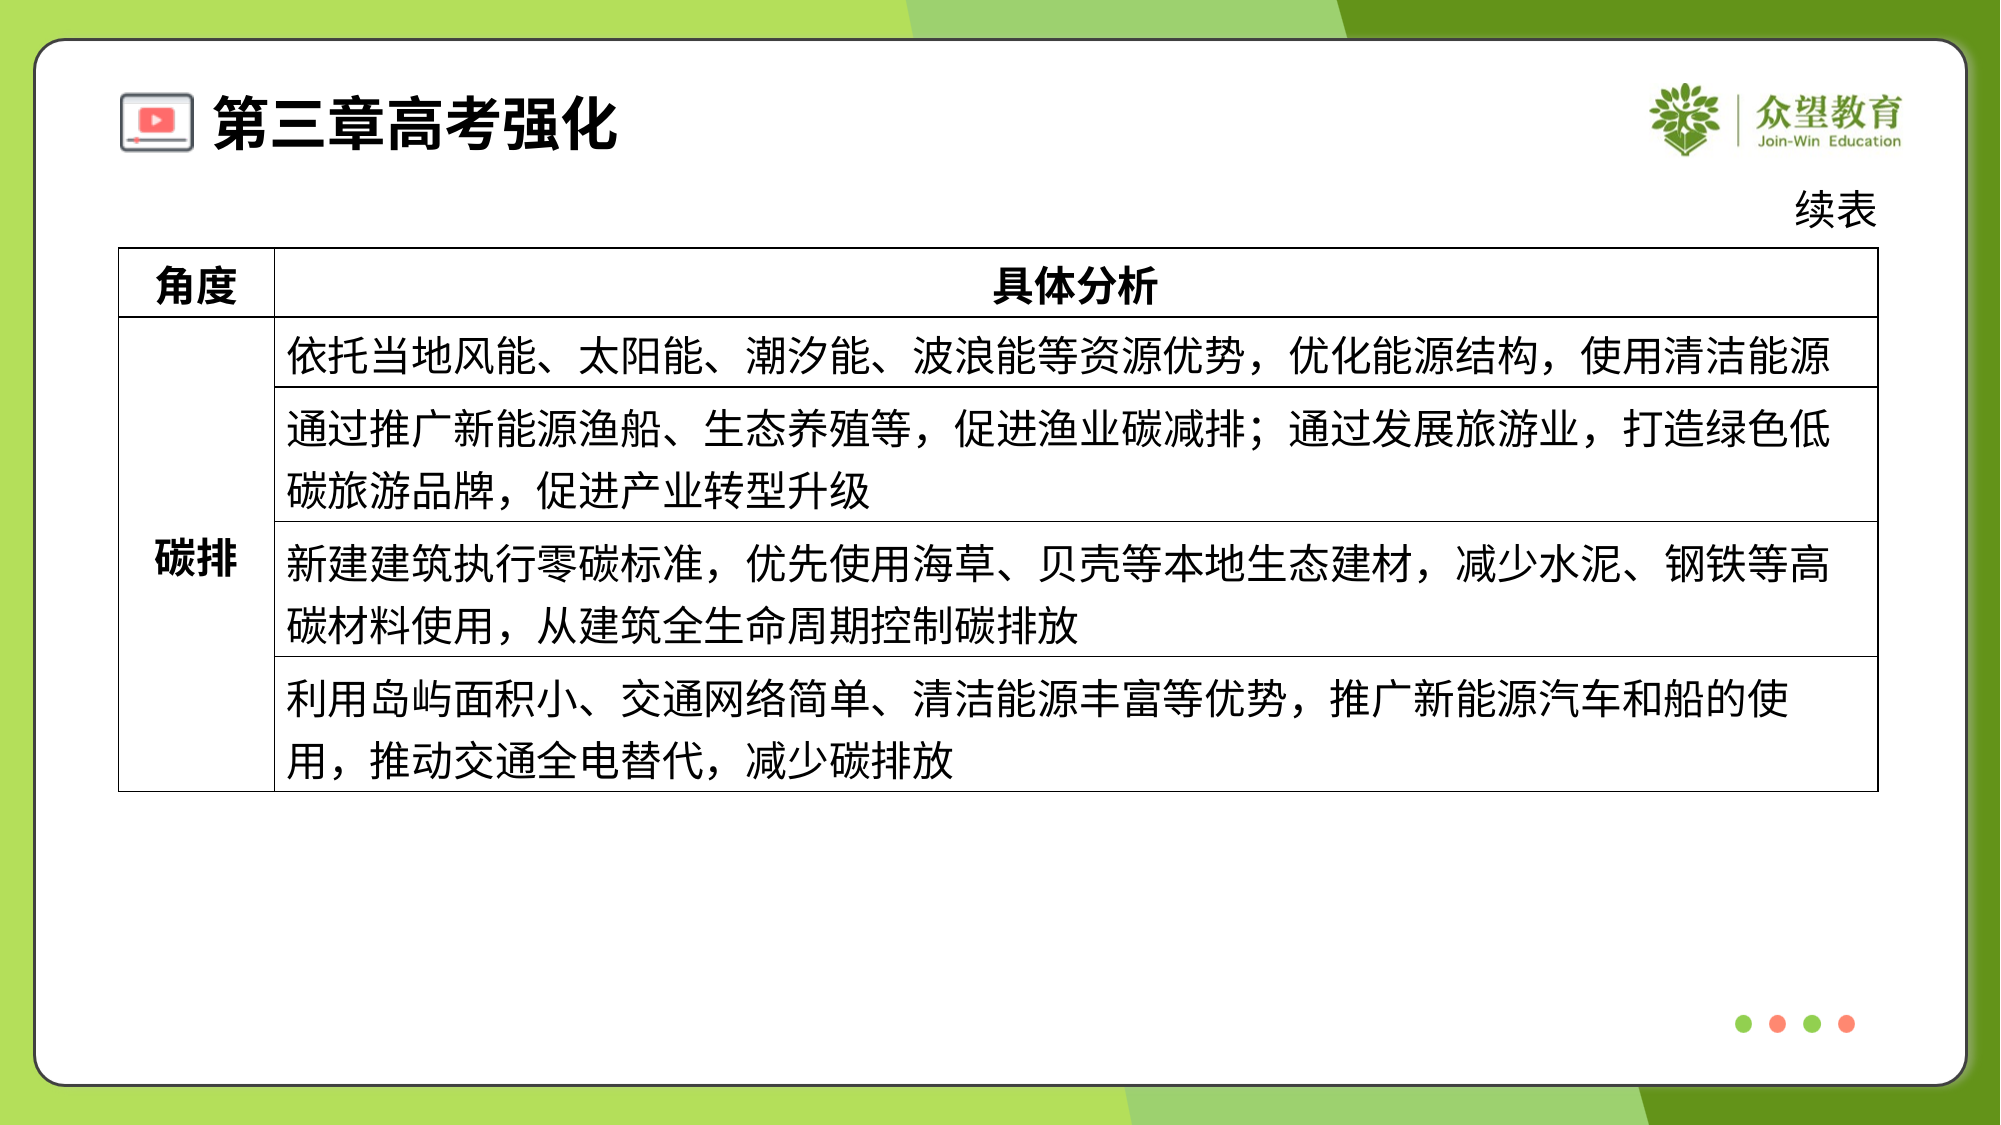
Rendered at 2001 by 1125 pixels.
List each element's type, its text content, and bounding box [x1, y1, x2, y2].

picture [0, 0, 2000, 1125]
table_cell 通过推广新能源渔船、生态养殖等，促进渔业碳减排；通过发展旅游业，打造绿色低 碳旅游品牌，促进产业转型升级 [275, 388, 1877, 521]
table_cell 利用岛屿面积小、交通网络简单、清洁能源丰富等优势，推广新能源汽车和船的使 用，推动交通全电替代，减少碳排放 [275, 657, 1877, 791]
table_cell 新建建筑执行零碳标准，优先使用海草、贝壳等本地生态建材，减少水泥、钢铁等高 碳材料使用，从建筑全生命周期控制碳排放 [275, 522, 1877, 656]
table_cell 碳排 [119, 318, 274, 791]
table_cell 依托当地风能、太阳能、潮汐能、波浪能等资源优势，优化能源结构，使用清洁能源 [275, 318, 1877, 386]
table_header 具体分析 [275, 249, 1877, 316]
table_header 角度 [119, 249, 274, 316]
text_box 续表 [1793, 158, 1878, 234]
